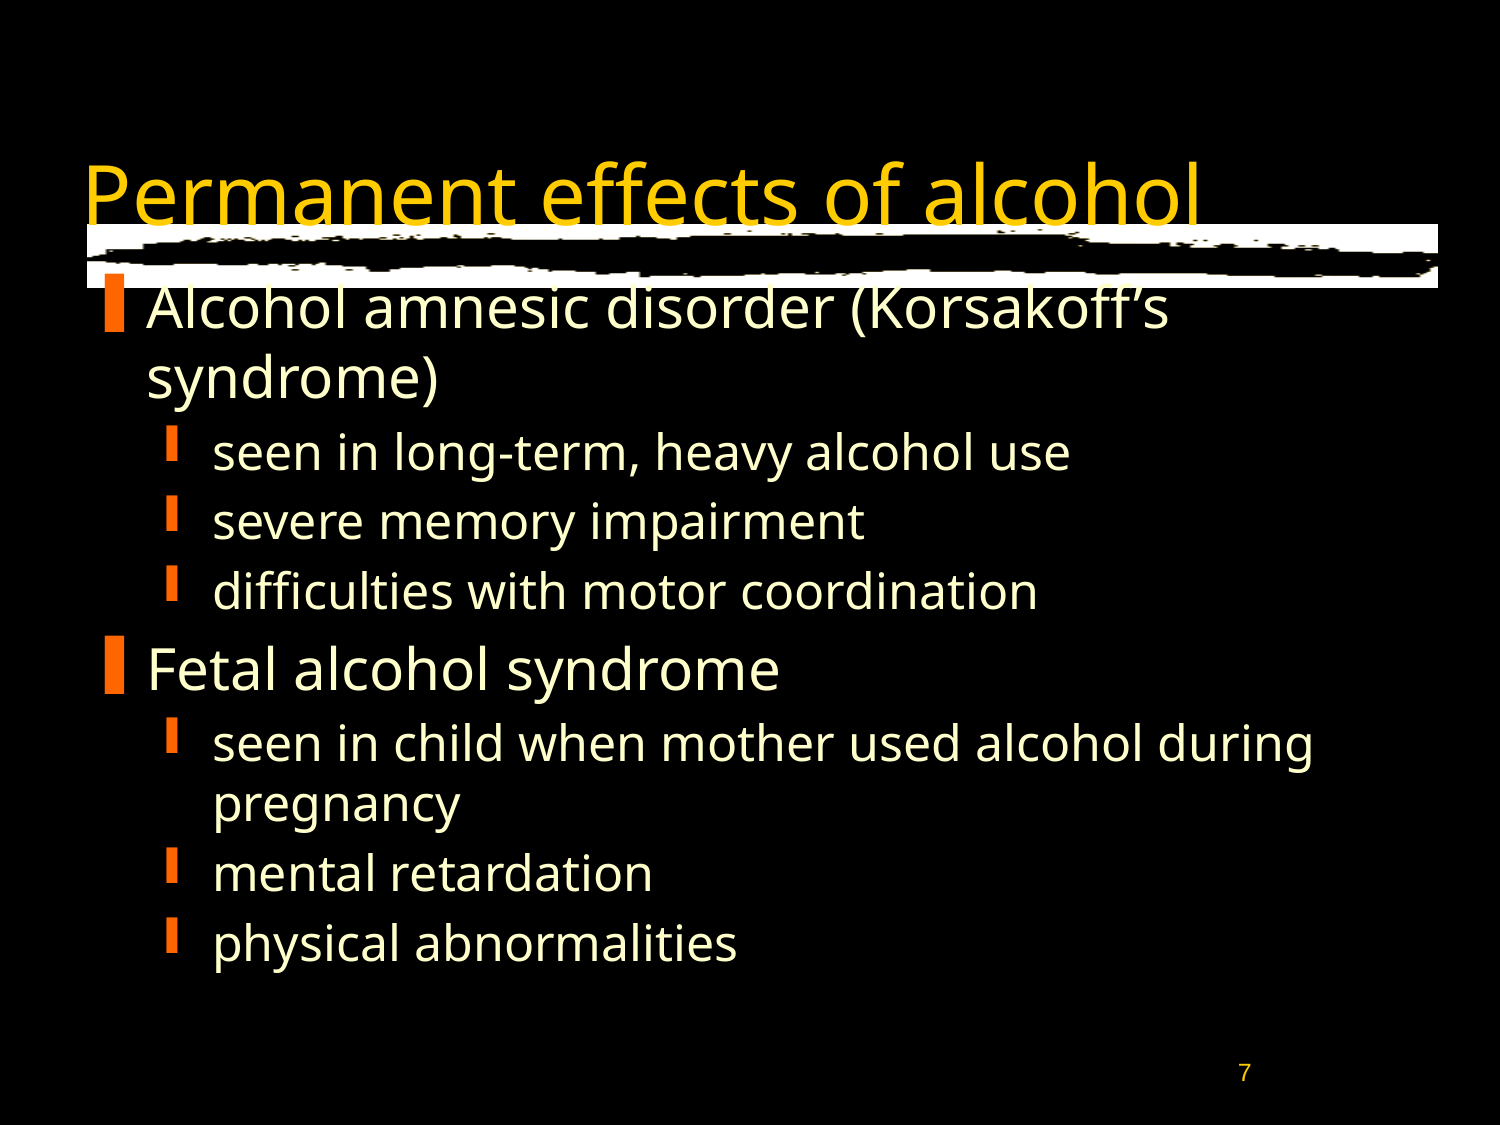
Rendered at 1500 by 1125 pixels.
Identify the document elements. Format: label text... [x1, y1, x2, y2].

list Alcohol amnesic disorder (Korsakoff’s syndrome) seen in long-term, heavy alcohol use severe memory impairment difficulties with motor coordination Fetal alcohol syndrome seen in child when mother used alcohol during pregnancy mental retardation physical abnormalities [74, 262, 1417, 948]
title Permanent effects of alcohol [66, 62, 1342, 251]
